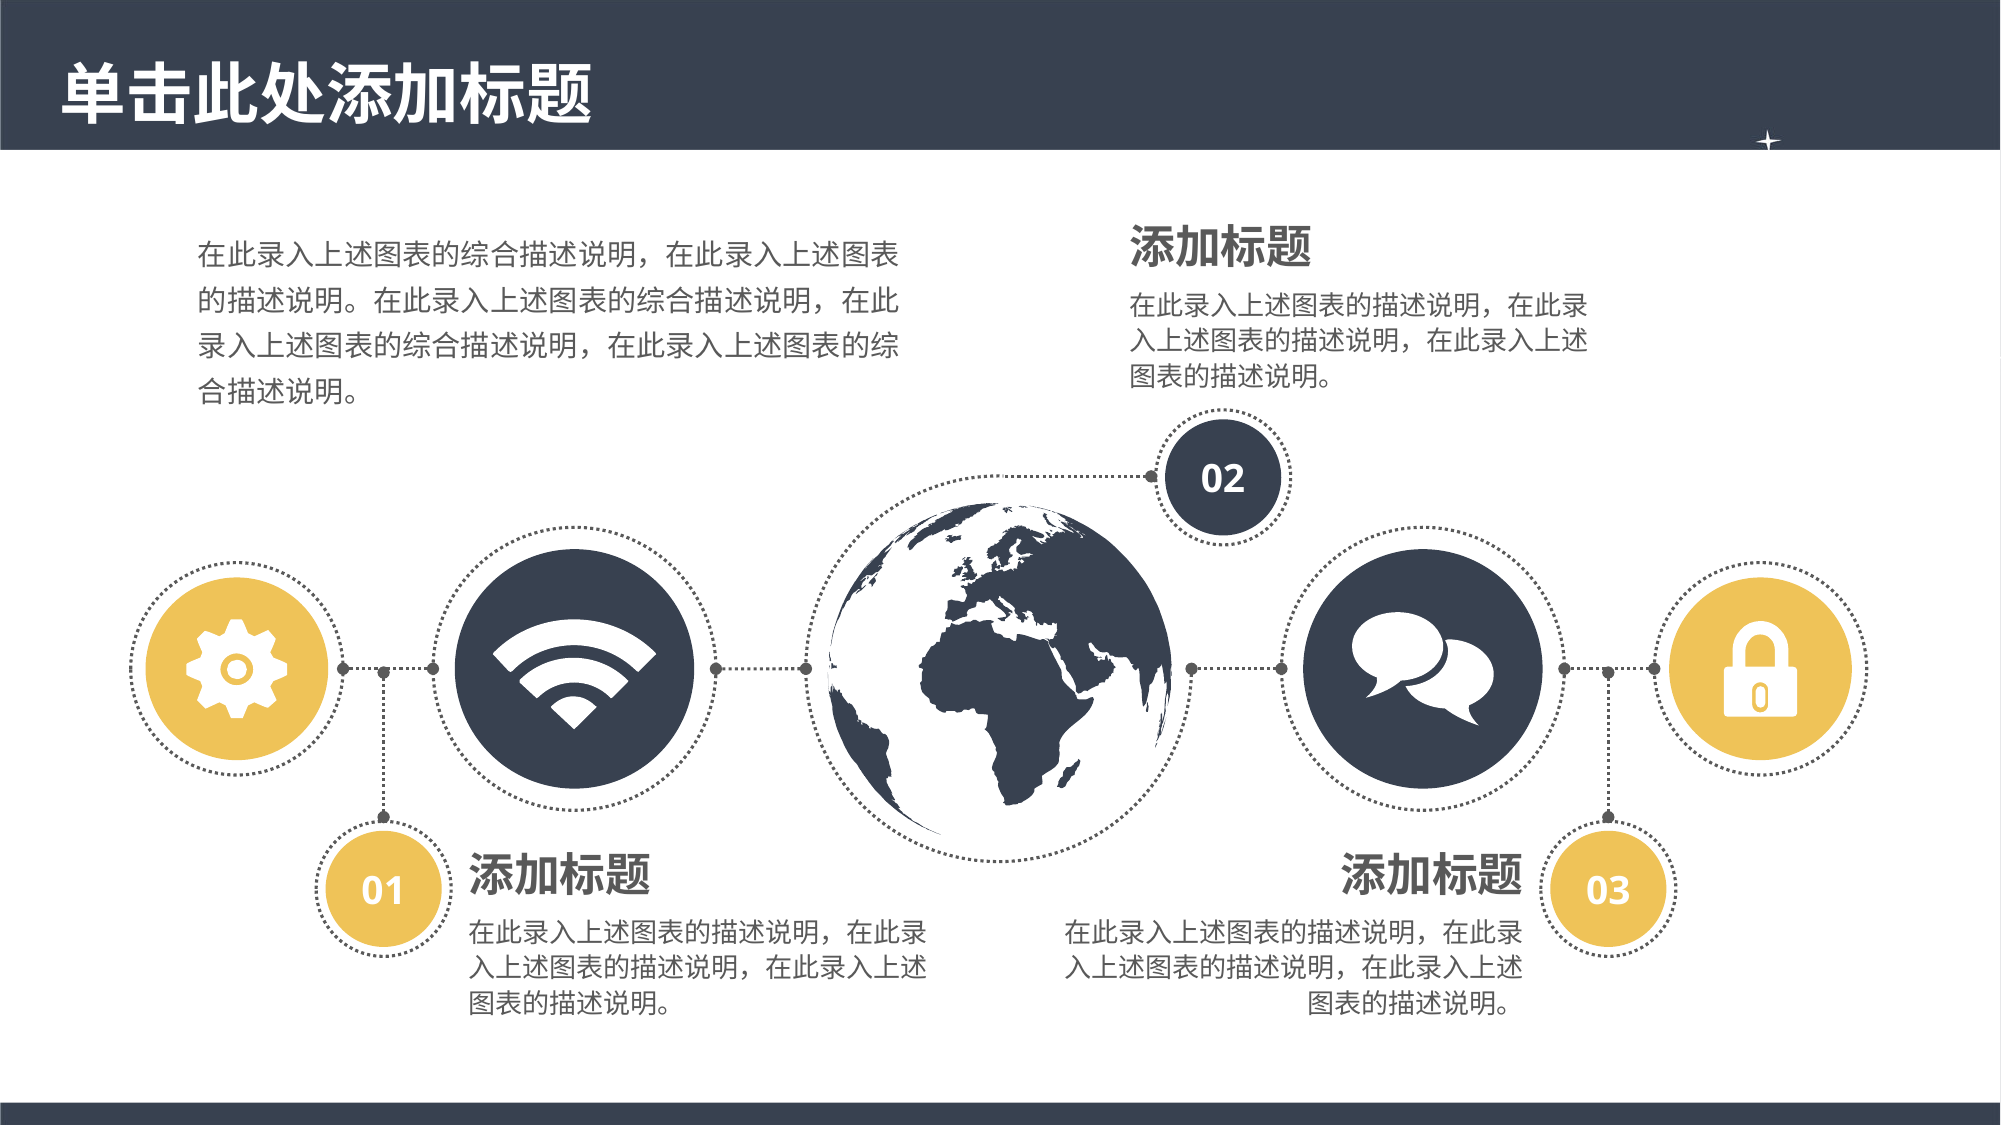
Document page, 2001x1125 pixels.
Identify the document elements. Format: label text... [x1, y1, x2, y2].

text_box 在此录入上述图表的描述说明，在此录入上述图表的描述说明，在此录入上述图表的描述说明。 [1114, 277, 1618, 400]
text_box 在此录入上述图表的描述说明，在此录入上述图表的描述说明，在此录入上述图表的描述说明。 [453, 904, 957, 1027]
text_box 添加标题 [1114, 210, 1369, 277]
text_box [316, 821, 452, 957]
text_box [130, 562, 344, 776]
picture [0, 0, 2001, 1125]
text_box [1540, 821, 1676, 957]
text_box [1654, 562, 1867, 776]
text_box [433, 527, 716, 811]
title 单击此处添加标题 [44, 44, 1770, 150]
text_box 在此录入上述图表的综合描述说明，在此录入上述图表的描述说明。在此录入上述图表的综合描述说明，在此录入上述图表的综合描述说明，在此录入上述图表的综合描述说明。 [183, 218, 922, 416]
text_box 添加标题 [453, 837, 708, 904]
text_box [1155, 409, 1291, 545]
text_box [1281, 527, 1565, 811]
text_box [999, 505, 1172, 668]
text_box 添加标题 [1283, 837, 1539, 904]
text_box [805, 475, 1192, 863]
text_box 在此录入上述图表的描述说明，在此录入上述图表的描述说明，在此录入上述图表的描述说明。 [1035, 904, 1539, 1027]
